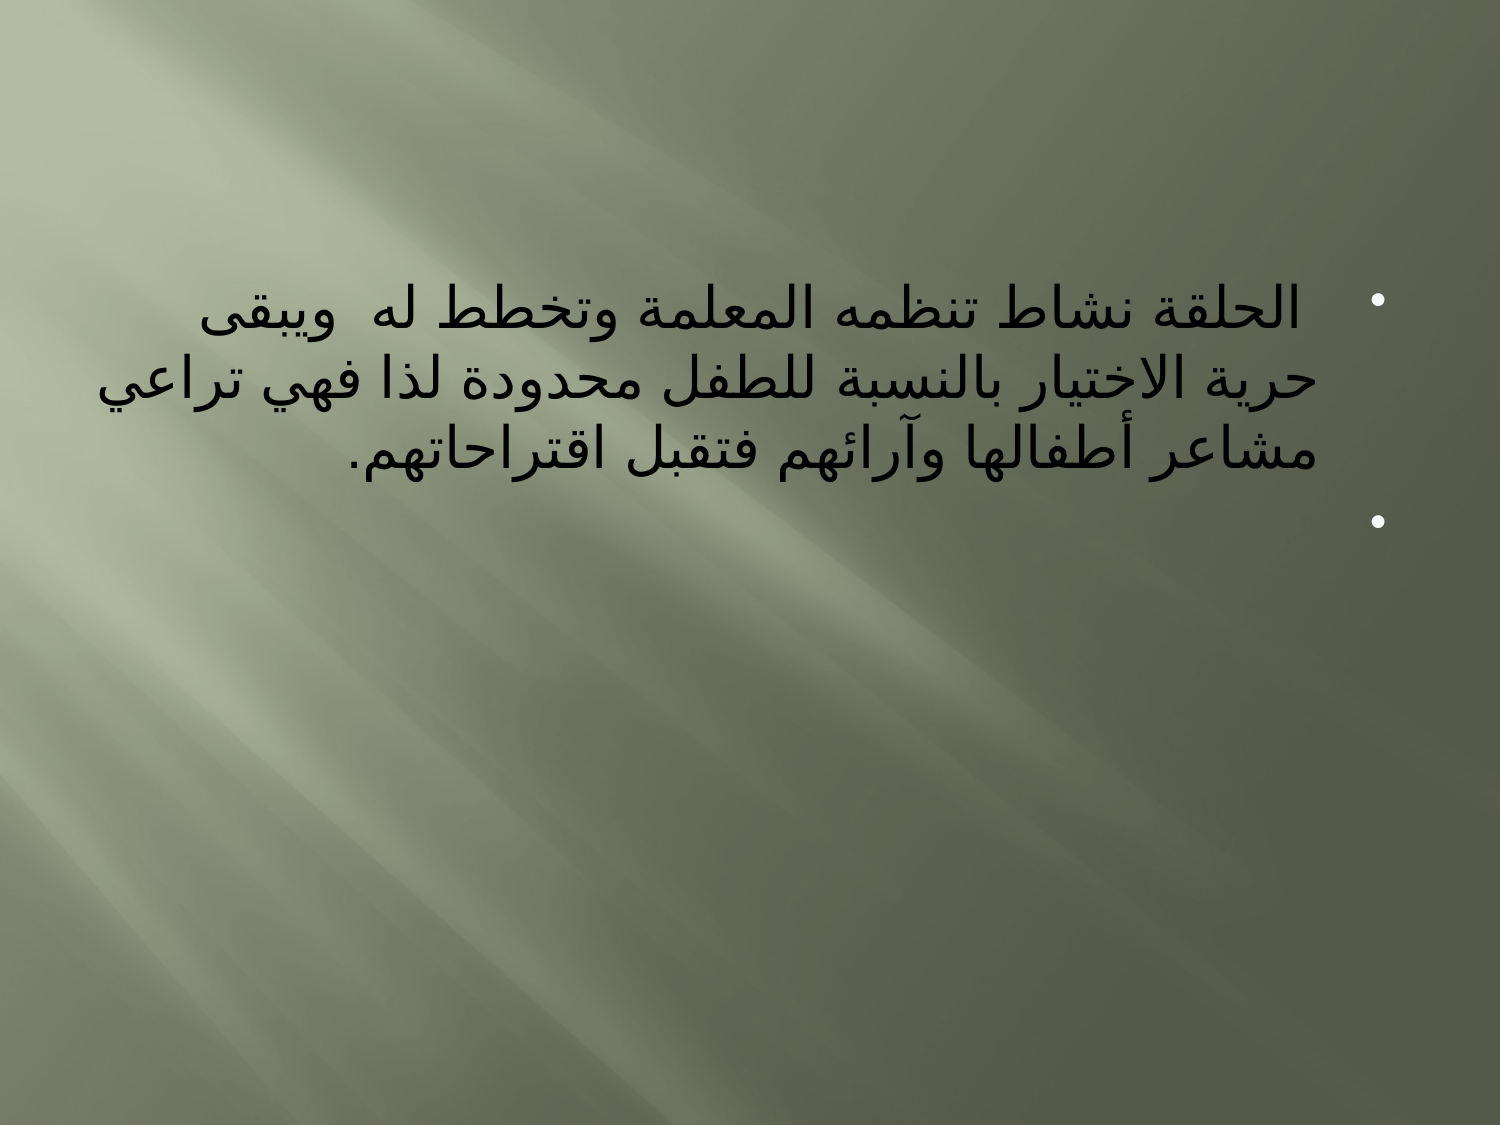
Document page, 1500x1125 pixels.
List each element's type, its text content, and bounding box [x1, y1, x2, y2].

list الحلقة نشاط تنظمه المعلمة وتخطط له ويبقى حرية الاختيار بالنسبة للطفل محدودة لذا فهي تراعي مشاعر أطفالها وآرائهم فتقبل اقتراحاتهم. [74, 262, 1426, 1036]
